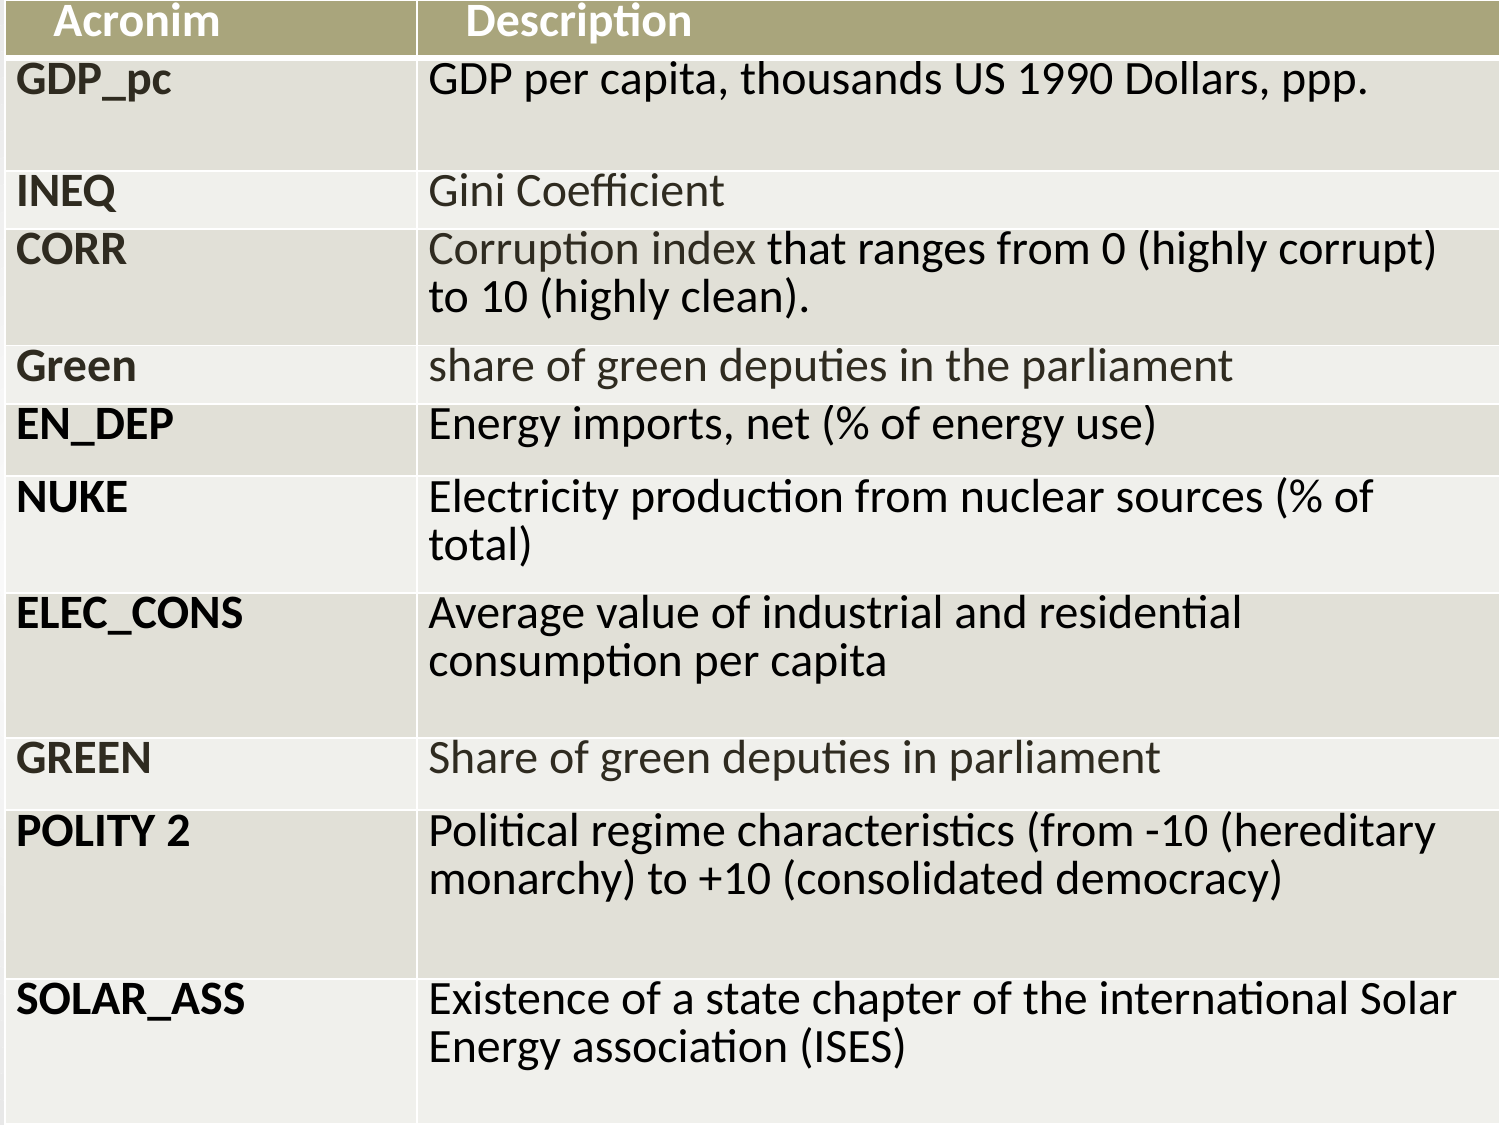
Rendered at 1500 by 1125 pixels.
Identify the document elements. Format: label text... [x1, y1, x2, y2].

table_cell EN_DEP [6, 405, 416, 475]
table_cell NUKE [6, 477, 416, 592]
table_header Acronim [6, 1, 416, 55]
table_cell Electricity production from nuclear sources (% of total) [418, 477, 1499, 592]
table_cell INEQ [6, 172, 416, 228]
table_cell POLITY 2 [6, 811, 416, 978]
table_cell Gini Coefficient [418, 172, 1499, 228]
table_cell SOLAR_ASS [6, 980, 416, 1123]
table_cell CORR [6, 230, 416, 345]
table_cell GREEN [6, 739, 416, 809]
table_cell Green [6, 346, 416, 403]
table_cell share of green deputies in the parliament [418, 346, 1499, 403]
table_cell Existence of a state chapter of the international Solar Energy association (ISES) [418, 980, 1499, 1123]
table_cell ELEC_CONS [6, 594, 416, 737]
table_cell Political regime characteristics (from -10 (hereditary monarchy) to +10 (consolidated democracy) [418, 811, 1499, 978]
table_cell Share of green deputies in parliament [418, 739, 1499, 809]
table_header Description [418, 1, 1499, 55]
table_cell Average value of industrial and residential consumption per capita [418, 594, 1499, 737]
table_cell GDP per capita, thousands US 1990 Dollars, ppp. [418, 61, 1499, 170]
table_cell GDP_pc [6, 61, 416, 170]
table_cell Energy imports, net (% of energy use) [418, 405, 1499, 475]
table_cell Corruption index that ranges from 0 (highly corrupt) to 10 (highly clean). [418, 230, 1499, 345]
